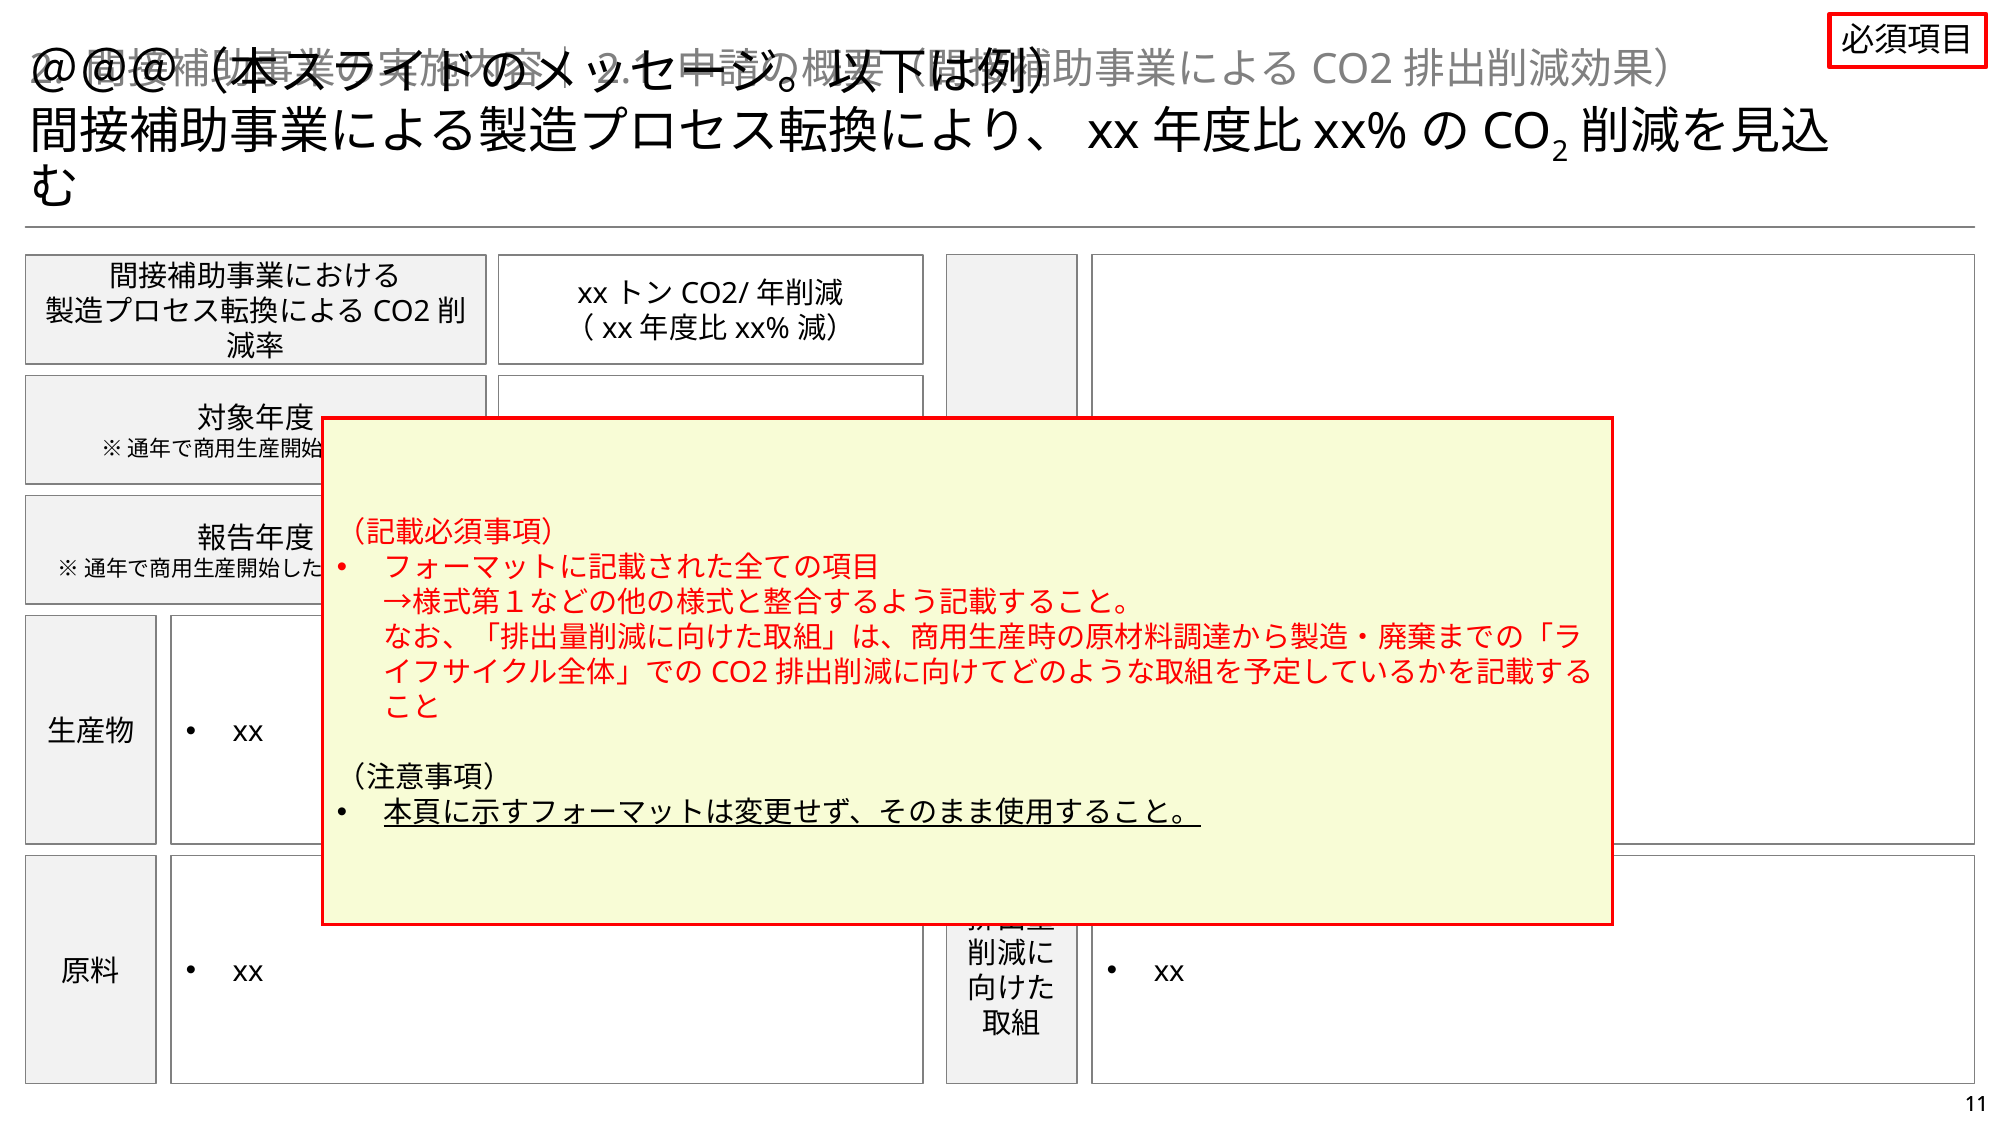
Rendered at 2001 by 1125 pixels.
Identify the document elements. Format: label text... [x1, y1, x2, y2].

text_box 対象年度 ※通年で商用生産開始した年度 [24, 374, 488, 486]
text_box 生産物 [24, 614, 158, 845]
text_box 排出量 削減に 向けた 取組 [945, 926, 1079, 1085]
text_box xx [1090, 854, 1976, 1085]
text_box xx年度 [497, 374, 924, 416]
text_box xx [169, 854, 924, 1085]
text_box 間接補助事業における 製造プロセス転換によるCO2削減率 [24, 254, 488, 365]
text_box 必須項目 [1829, 13, 1986, 68]
text_box 報告年度 ※通年で商用生産開始した年度の翌年度 [24, 494, 321, 606]
text_box 原料 [24, 854, 158, 1085]
text_box （導出過程） Xx （出典） xx [1090, 253, 1976, 845]
text_box xxトンCO2/年削減 （xx年度比xx%減） [497, 254, 924, 365]
text_box ＠＠＠（本スライドのメッセージ。以下は例） 間接補助事業による製造プロセス転換により、xx年度比xx%のCO2削減を見込む [29, 45, 1875, 216]
text_box xx [169, 614, 321, 845]
text_box （記載必須事項） フォーマットに記載された全ての項目 →様式第１などの他の様式と整合するよう記載すること。 なお、「排出量削減に向けた取組」は、商用生産時の原材料調達から製造・廃棄までの「ライフサイクル全体」でのCO2排出削減に向けてどのような取組を予定しているかを記載すること （注意事項） 本頁に示すフォーマットは変更せず、そのまま使用すること。 [321, 416, 1614, 926]
text_box 導出 根拠 [945, 253, 1079, 416]
